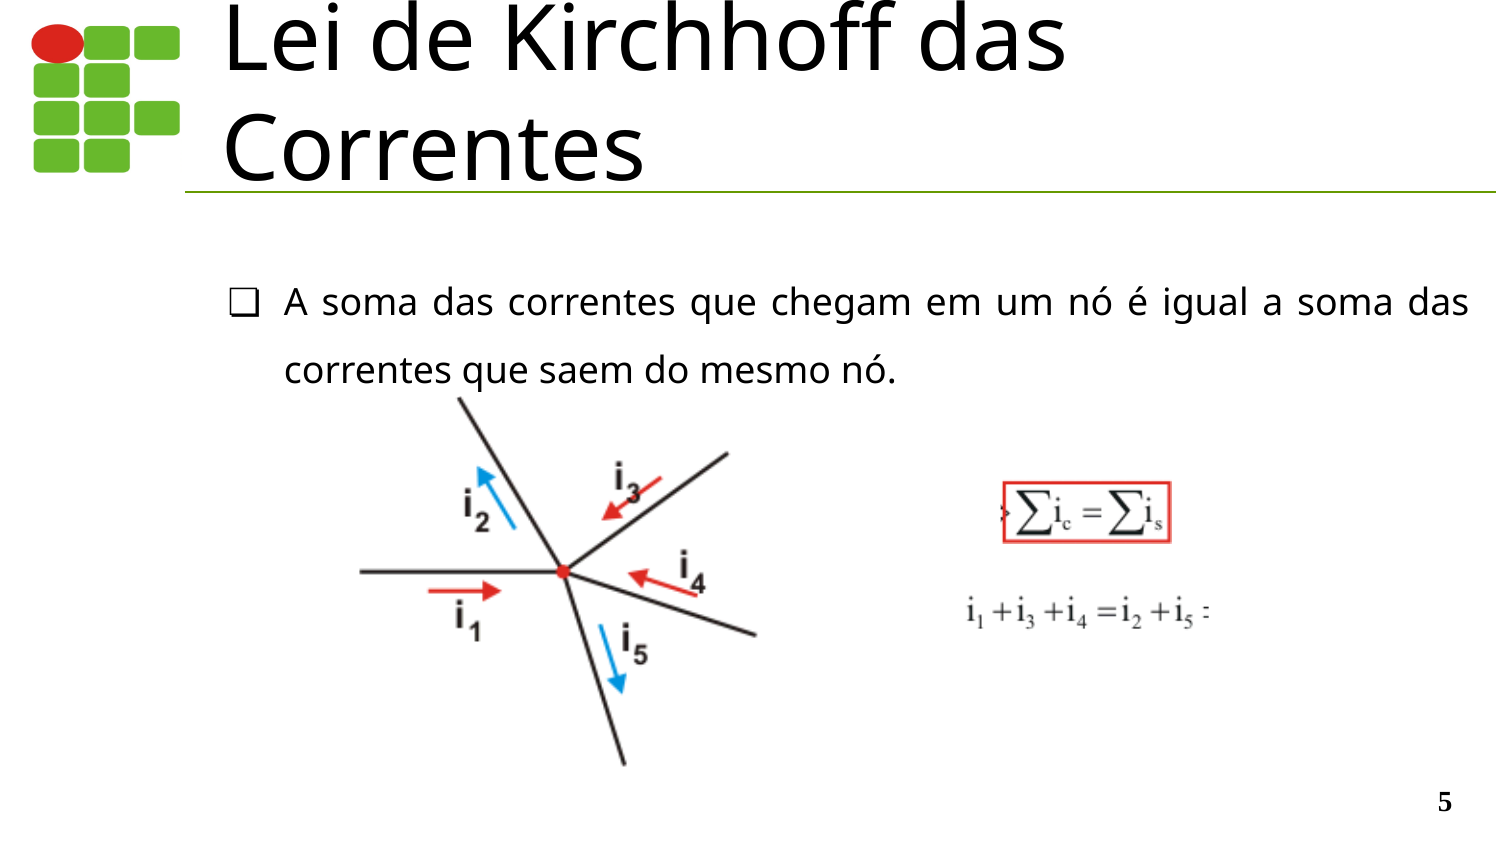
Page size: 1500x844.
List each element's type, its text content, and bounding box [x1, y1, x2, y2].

list A soma das correntes que chegam em um nó é igual a soma das correntes que saem do mesmo nó. [193, 248, 1486, 387]
text_box ‹#› [1390, 768, 1468, 825]
picture [963, 578, 1209, 644]
title Lei de Kirchhoff das Correntes [206, 26, 1468, 207]
picture [29, 23, 182, 174]
picture [1000, 479, 1172, 545]
picture [335, 396, 869, 769]
